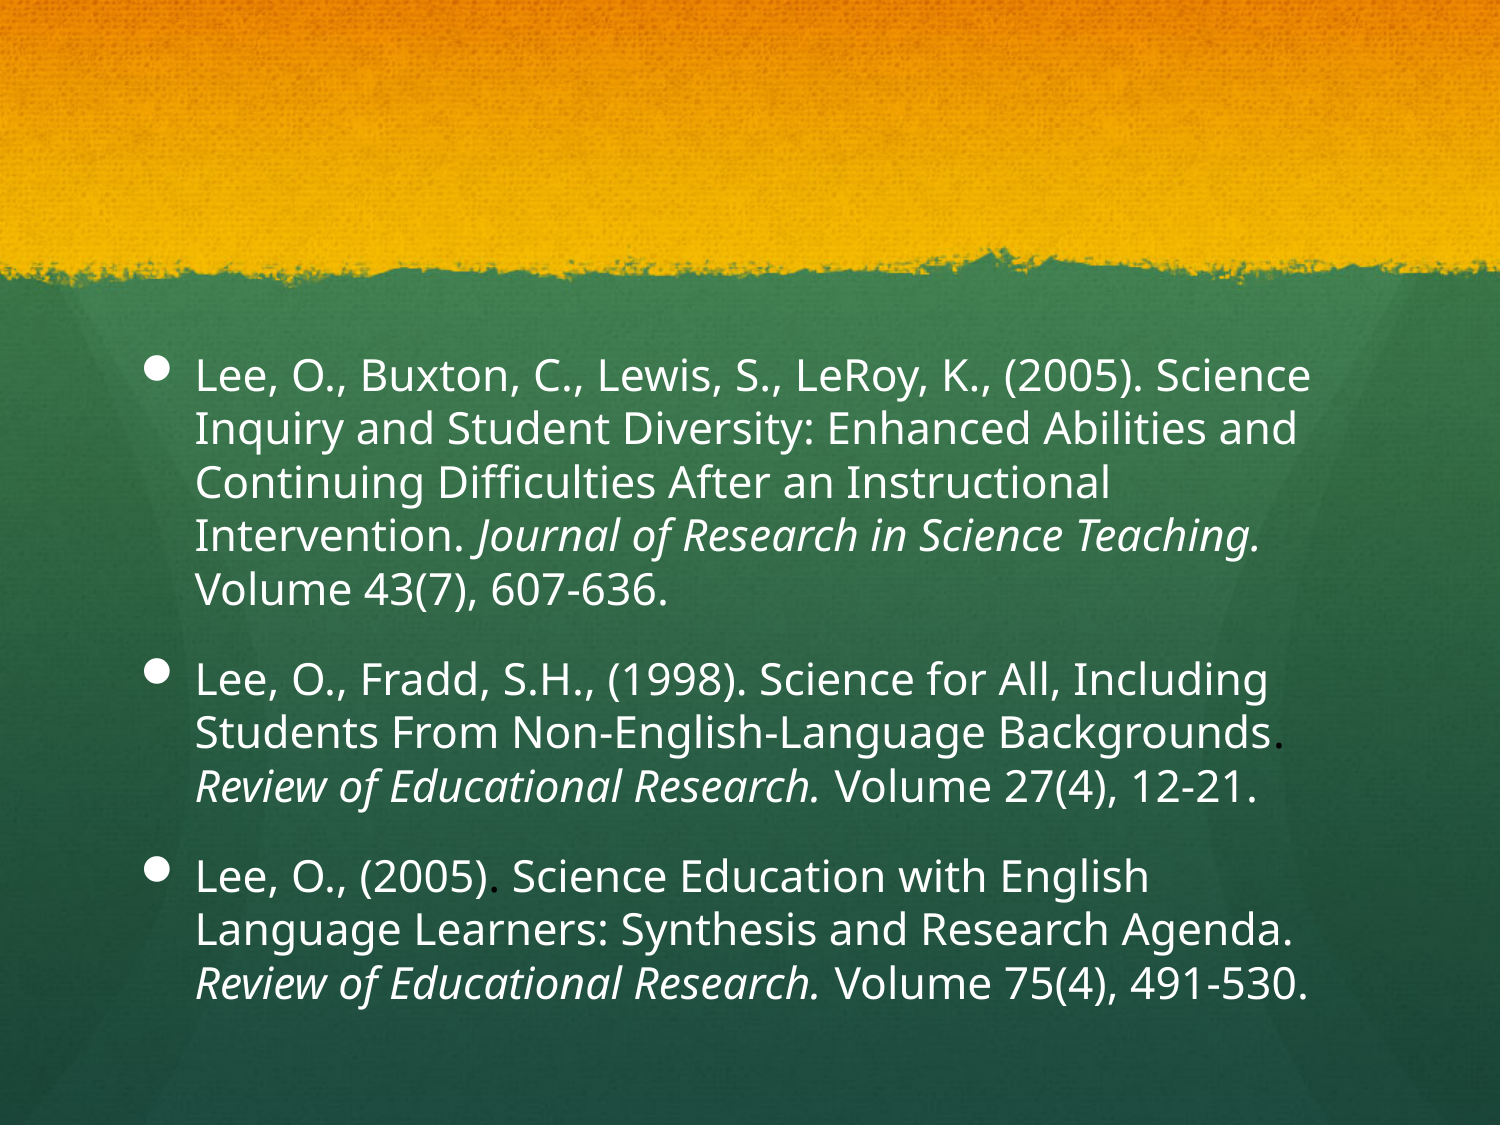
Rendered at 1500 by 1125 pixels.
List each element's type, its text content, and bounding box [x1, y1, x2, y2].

list Lee, O., Buxton, C., Lewis, S., LeRoy, K., (2005). Science Inquiry and Student Diversity: Enhanced Abilities and Continuing Difficulties After an Instructional Intervention. Journal of Research in Science Teaching. Volume 43(7), 607-636. Lee, O., Fradd, S.H., (1998). Science for All, Including Students From Non-English-Language Backgrounds. Review of Educational Research. Volume 27(4), 12-21. Lee, O., (2005). Science Education with English Language Learners: Synthesis and Research Agenda. Review of Educational Research. Volume 75(4), 491-530. [125, 339, 1375, 1026]
picture [0, 0, 1500, 1125]
